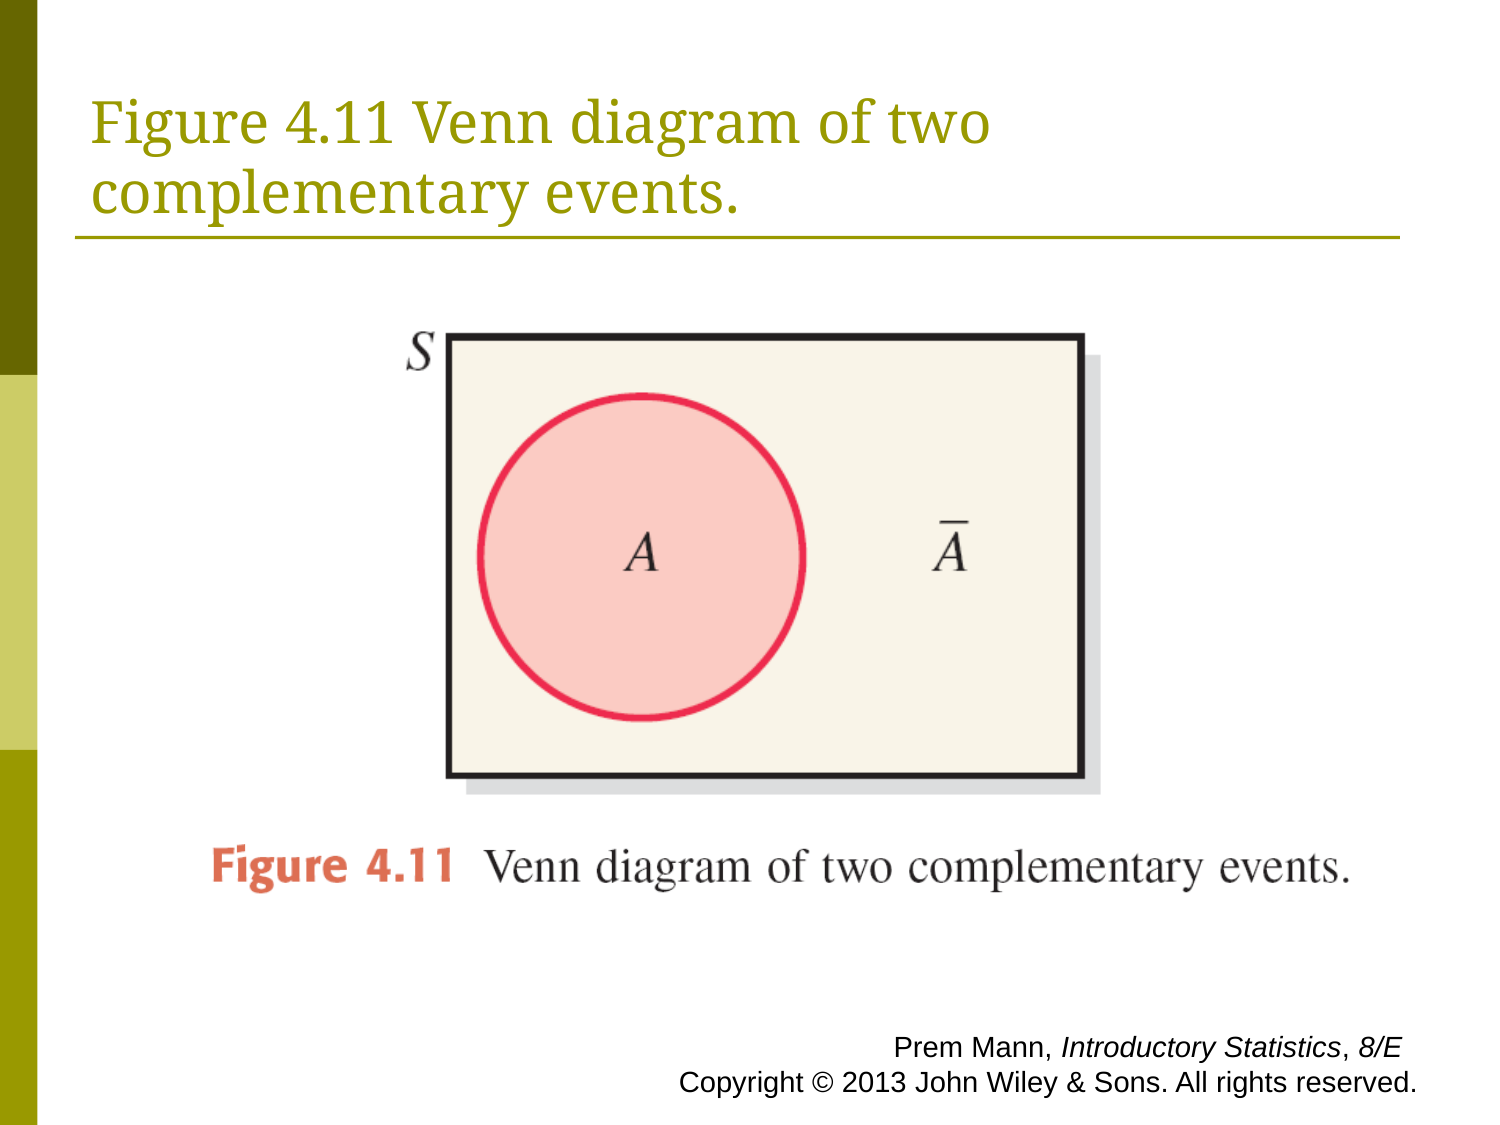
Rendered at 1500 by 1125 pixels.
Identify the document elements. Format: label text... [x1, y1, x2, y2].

picture [199, 829, 1363, 904]
title Figure 4.11 Venn diagram of two complementary events. [75, 45, 1425, 233]
text_box Prem Mann, Introductory Statistics, 8/E Copyright © 2013 John Wiley & Sons. All rights reserved. [664, 1020, 1449, 1106]
picture [374, 301, 1126, 823]
